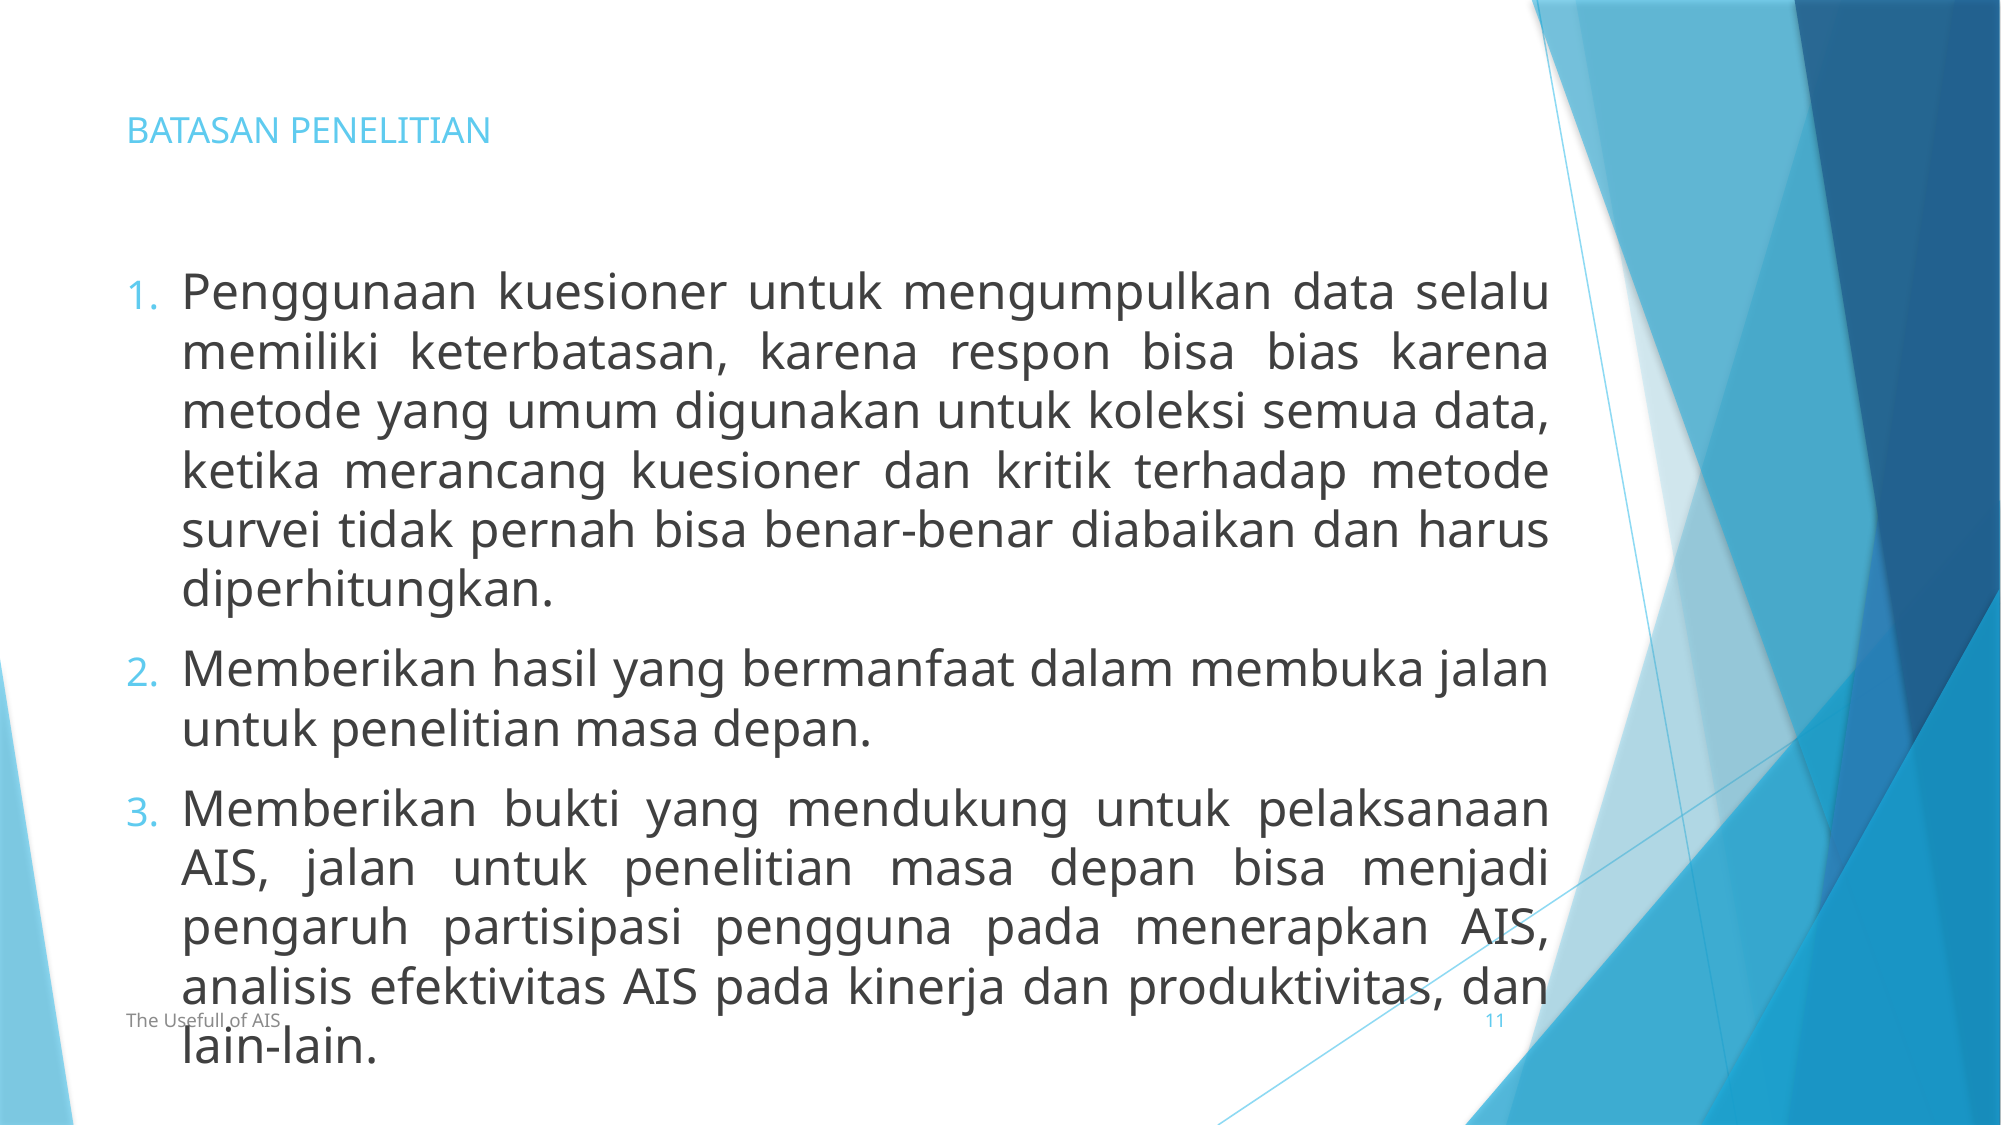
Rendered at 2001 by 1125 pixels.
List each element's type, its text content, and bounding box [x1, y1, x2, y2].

title BATASAN PENELITIAN [111, 99, 1522, 159]
list Penggunaan kuesioner untuk mengumpulkan data selalu memiliki keterbatasan, karena respon bisa bias karena metode yang umum digunakan untuk koleksi semua data, ketika merancang kuesioner dan kritik terhadap metode survei tidak pernah bisa benar-benar diabaikan dan harus diperhitungkan. Memberikan hasil yang bermanfaat dalam membuka jalan untuk penelitian masa depan. Memberikan bukti yang mendukung untuk pelaksanaan AIS, jalan untuk penelitian masa depan bisa menjadi pengaruh partisipasi pengguna pada menerapkan AIS, analisis efektivitas AIS pada kinerja dan produktivitas, dan lain-lain. [111, 188, 1566, 1084]
footer The Usefull of AIS [111, 991, 1145, 1051]
slide_number 11 [1409, 991, 1522, 1051]
